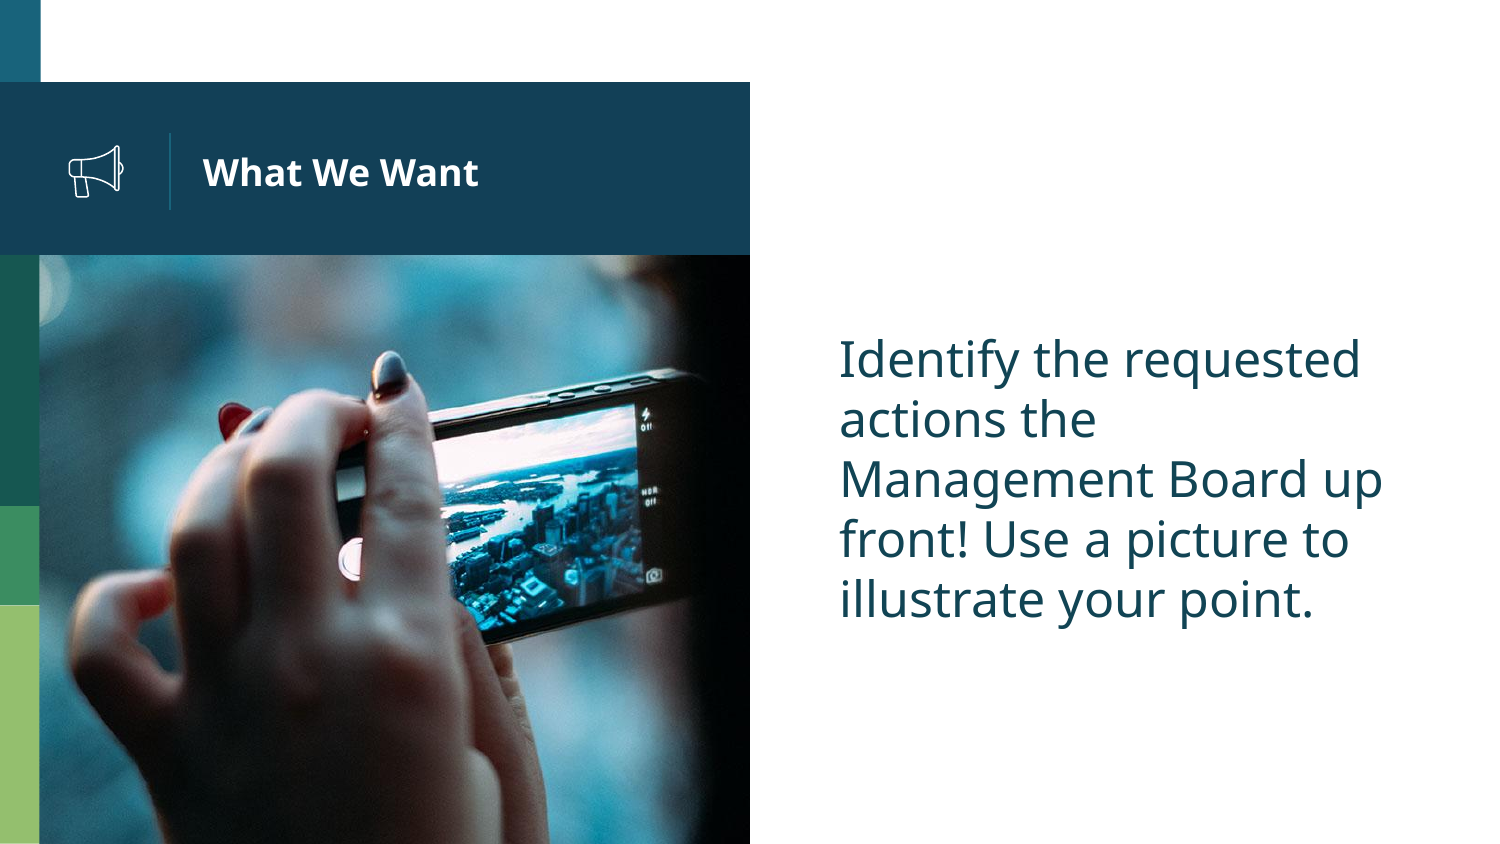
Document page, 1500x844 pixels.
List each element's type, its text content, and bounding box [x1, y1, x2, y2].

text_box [69, 145, 123, 197]
title What We Want [187, 87, 715, 254]
picture [39, 255, 751, 844]
list Identify the requested actions the Management Board up front! Use a picture to illustrate your point. [824, 312, 1425, 808]
